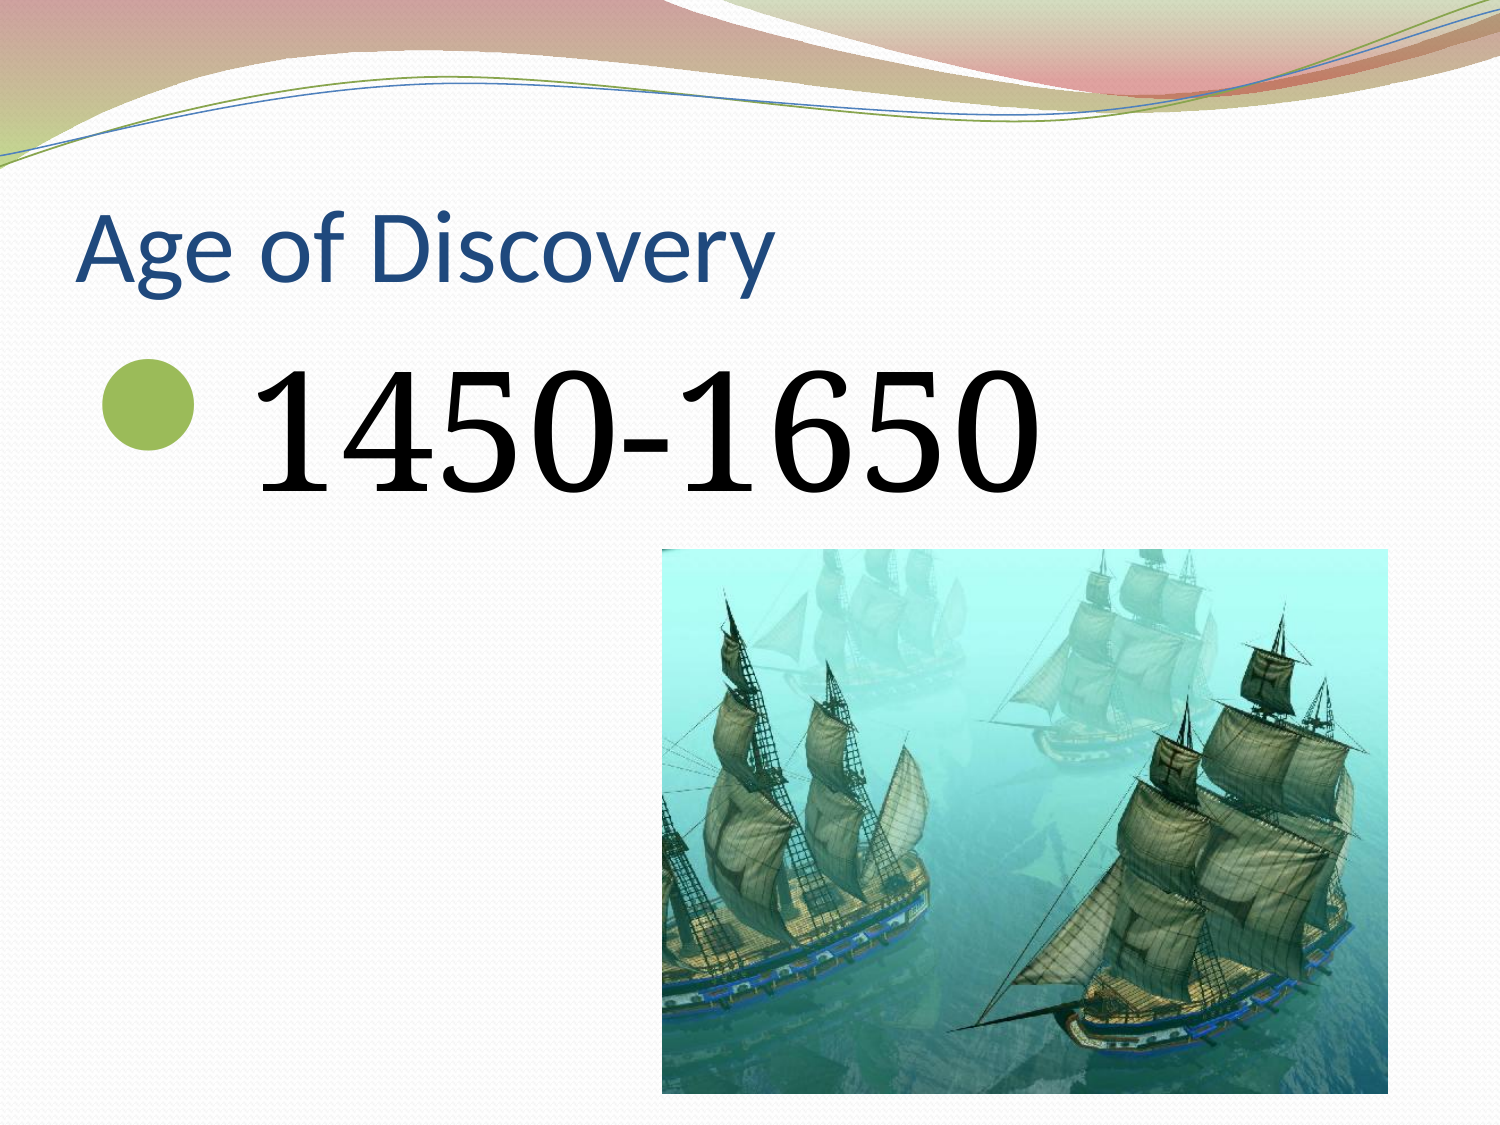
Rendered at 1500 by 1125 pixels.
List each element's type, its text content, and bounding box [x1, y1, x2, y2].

list 1450-1650 [75, 317, 1425, 1038]
title Age of Discovery [75, 115, 1425, 303]
picture [662, 549, 1388, 1094]
